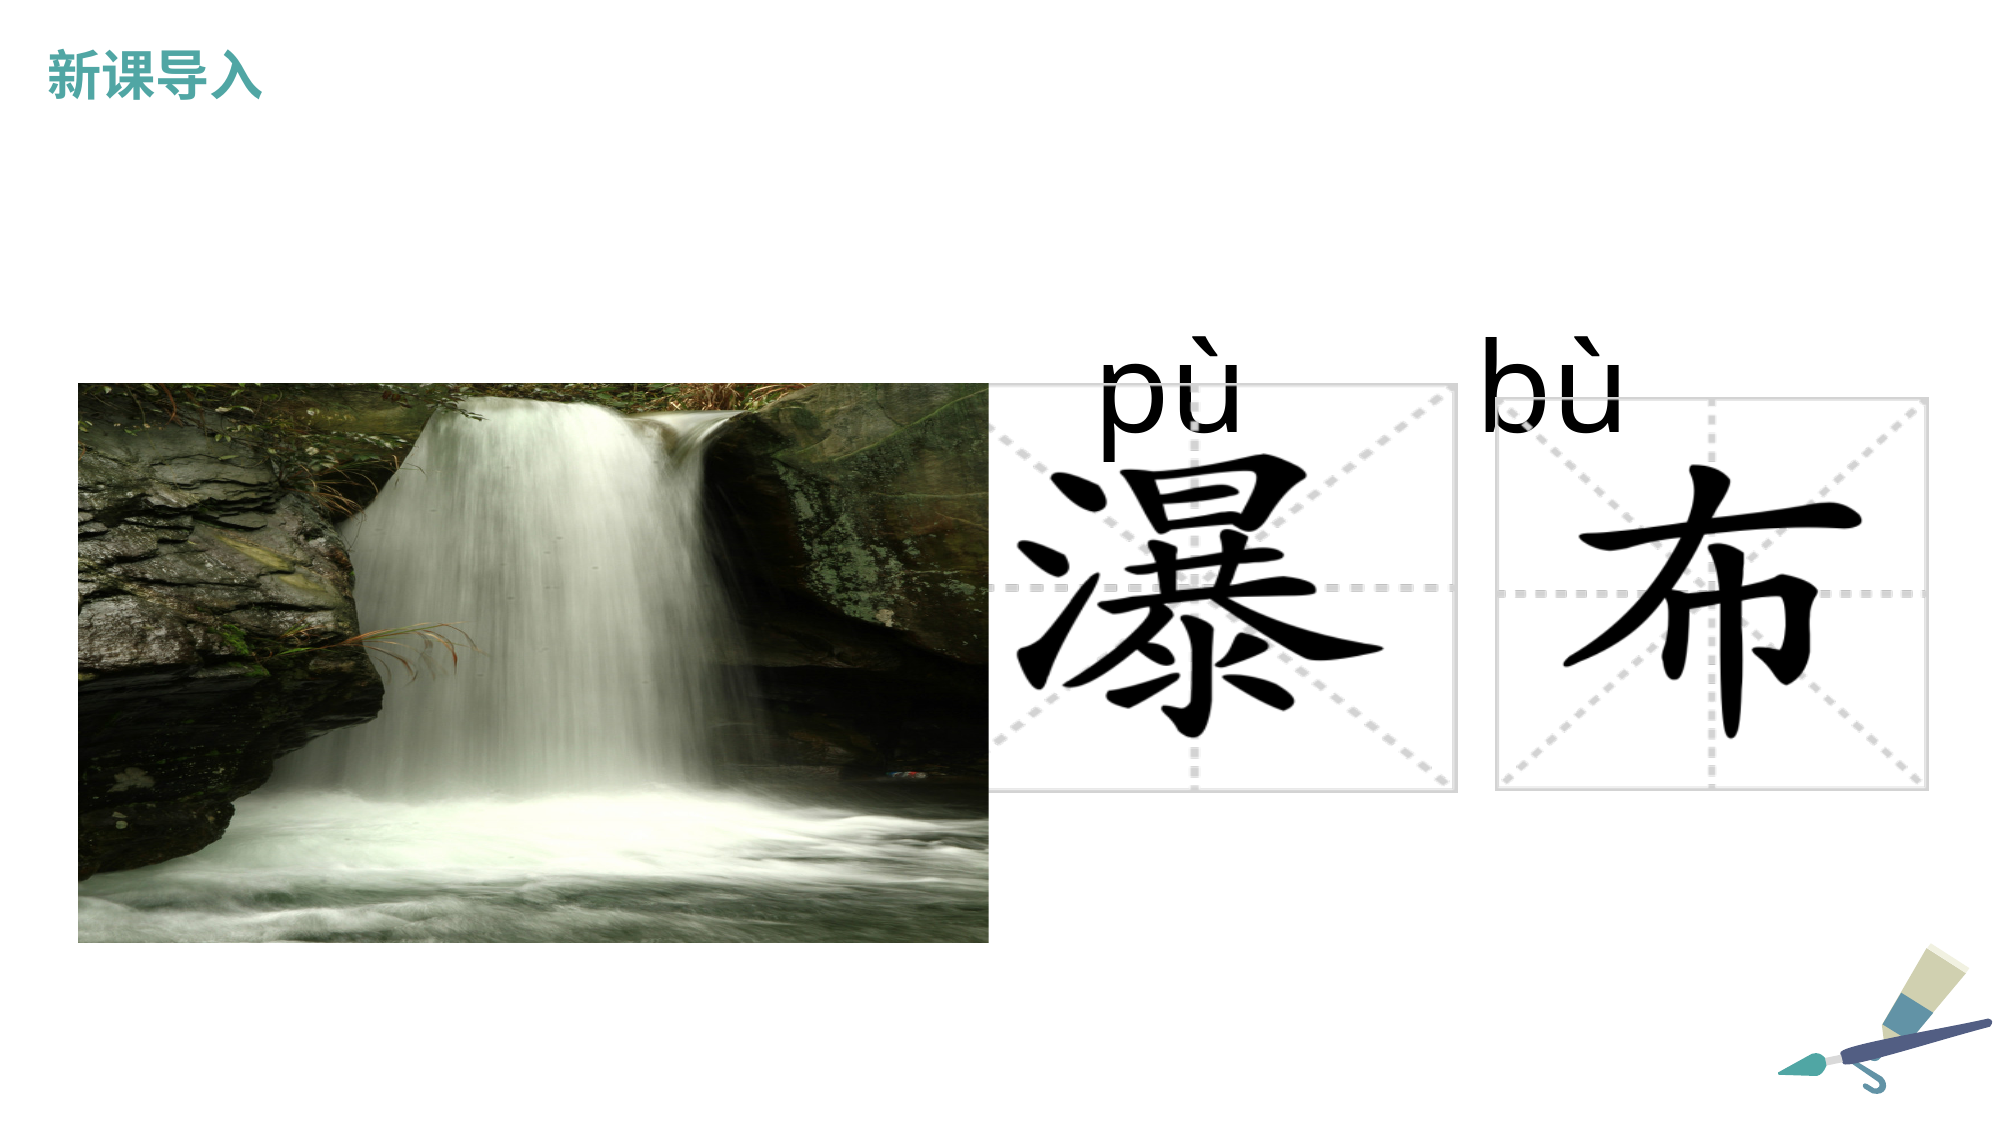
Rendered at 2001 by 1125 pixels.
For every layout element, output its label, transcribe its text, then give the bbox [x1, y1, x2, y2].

picture [1495, 397, 1929, 791]
text_box 新课导入 [32, 33, 347, 114]
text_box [1811, 945, 1974, 1125]
text_box pù bù [1078, 299, 2000, 465]
picture [78, 383, 1458, 943]
